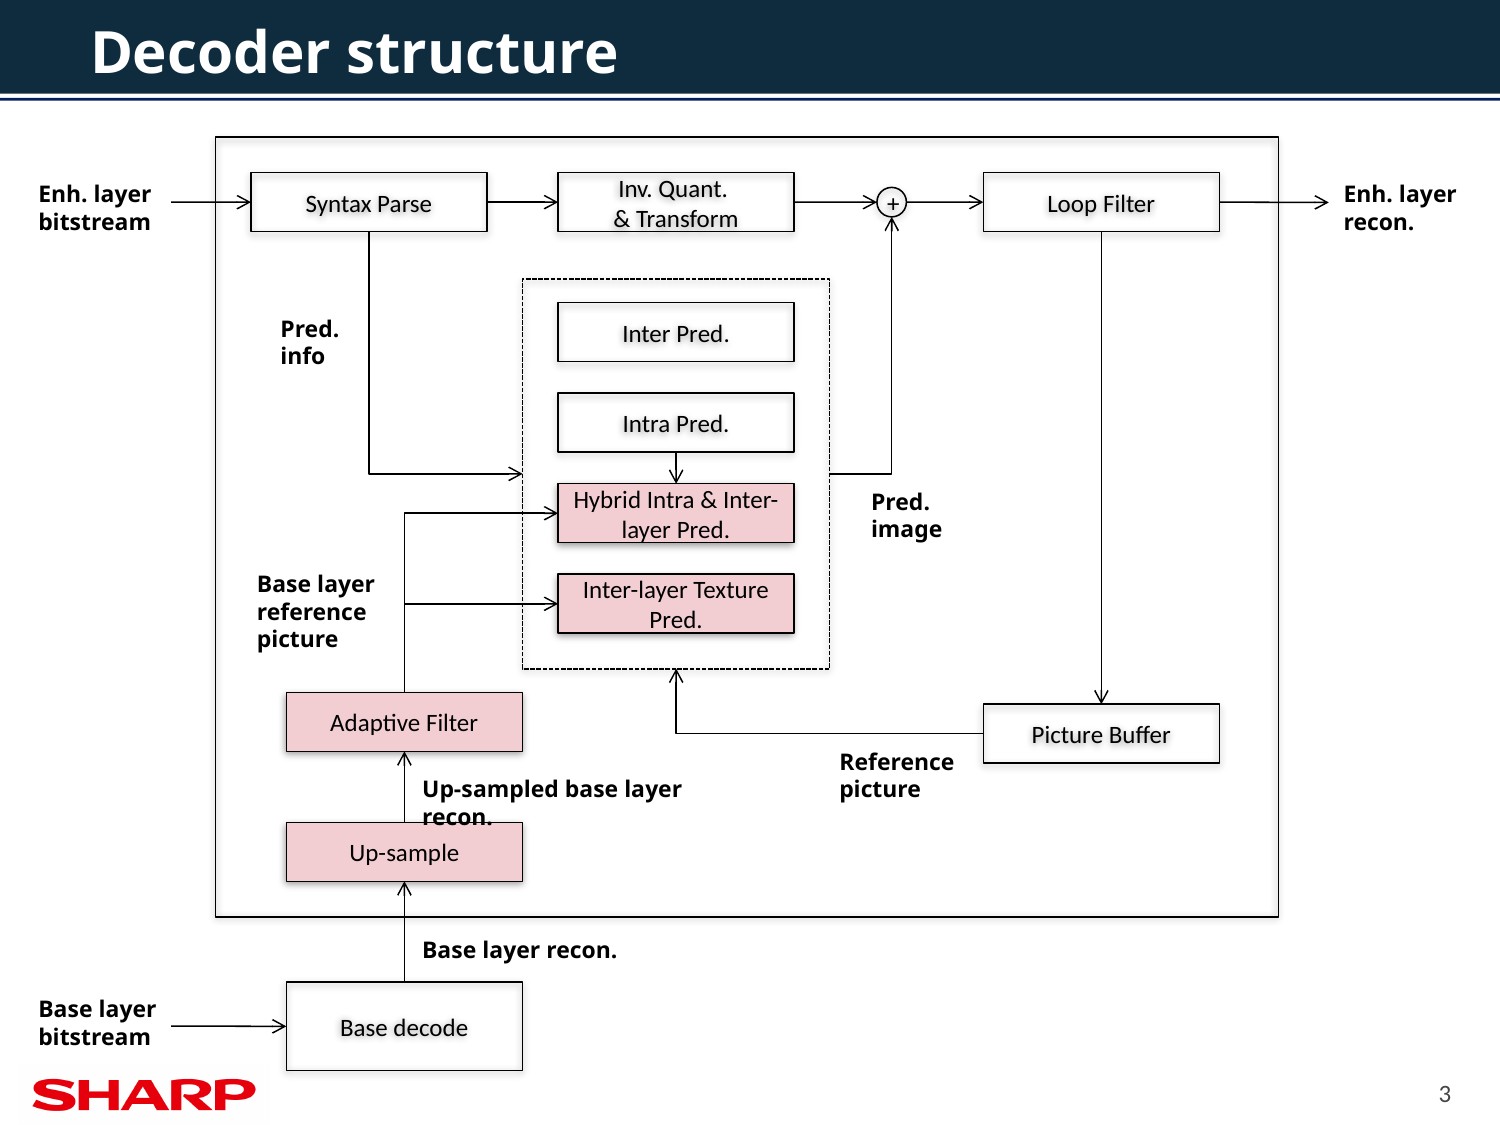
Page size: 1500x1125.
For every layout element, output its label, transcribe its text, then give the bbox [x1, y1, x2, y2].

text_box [23, 136, 1477, 1071]
picture [17, 1064, 271, 1125]
title Decoder structure [74, 15, 1426, 85]
slide_number 3 [1345, 1080, 1467, 1108]
